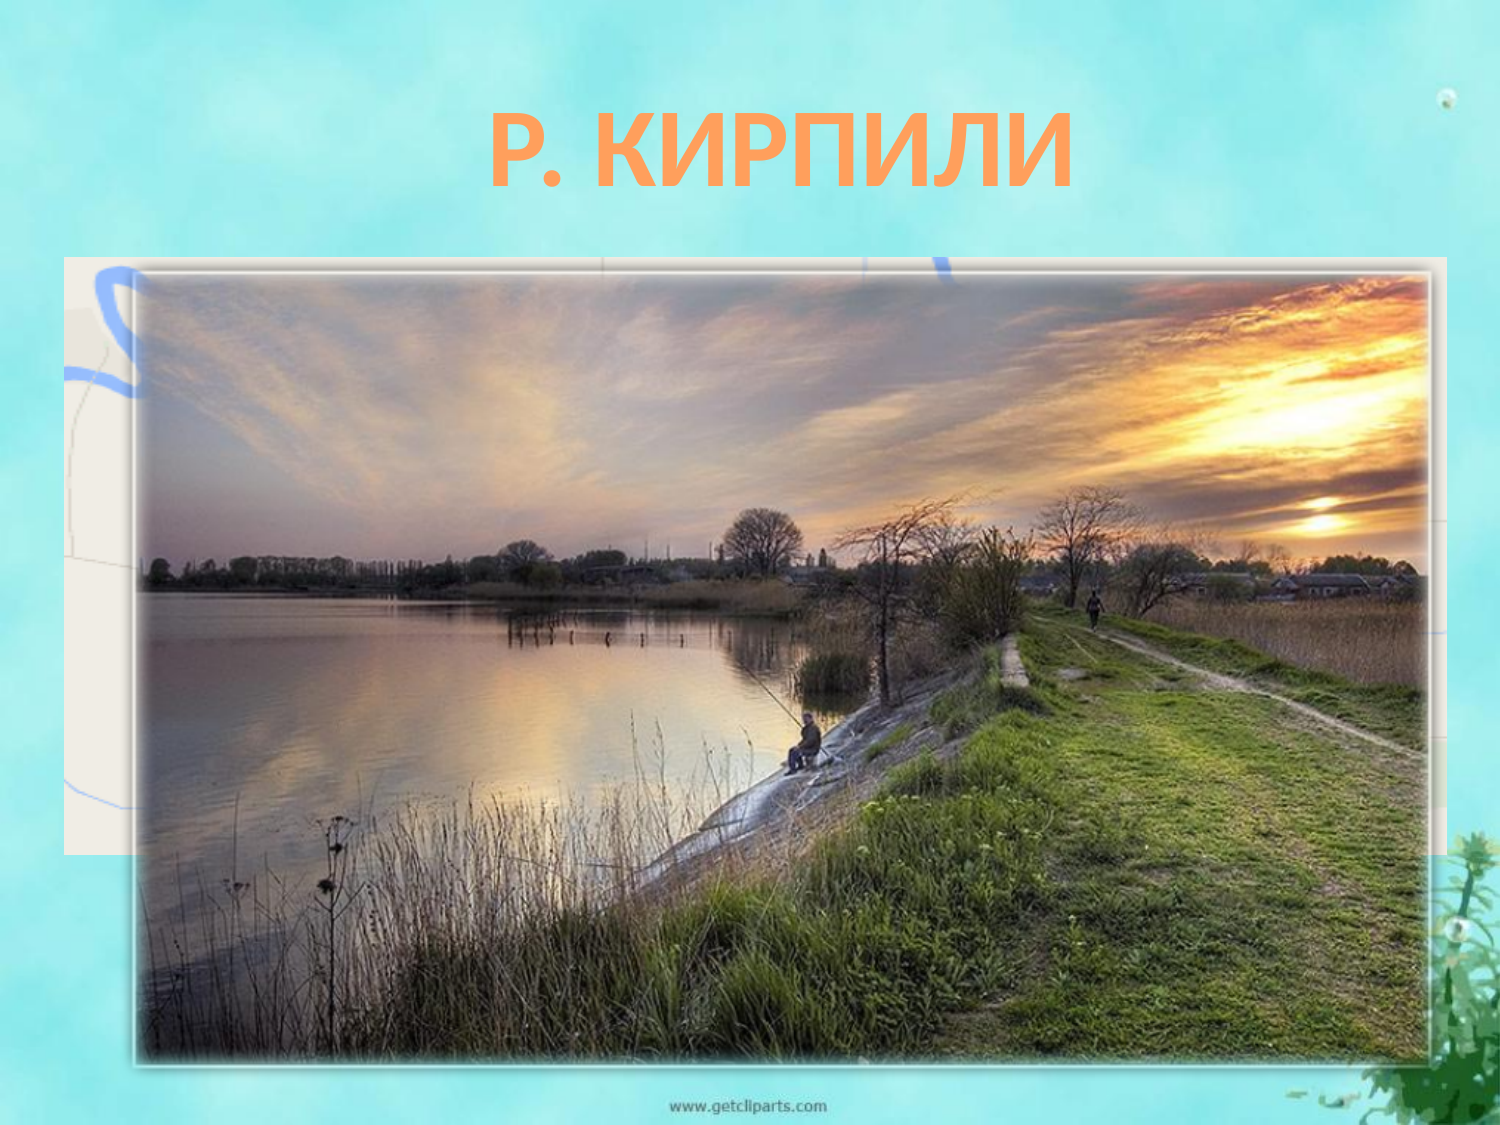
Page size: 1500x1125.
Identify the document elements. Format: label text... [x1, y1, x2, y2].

picture [0, 0, 1500, 1125]
text_box Р. КИРПИЛИ [473, 66, 1093, 217]
